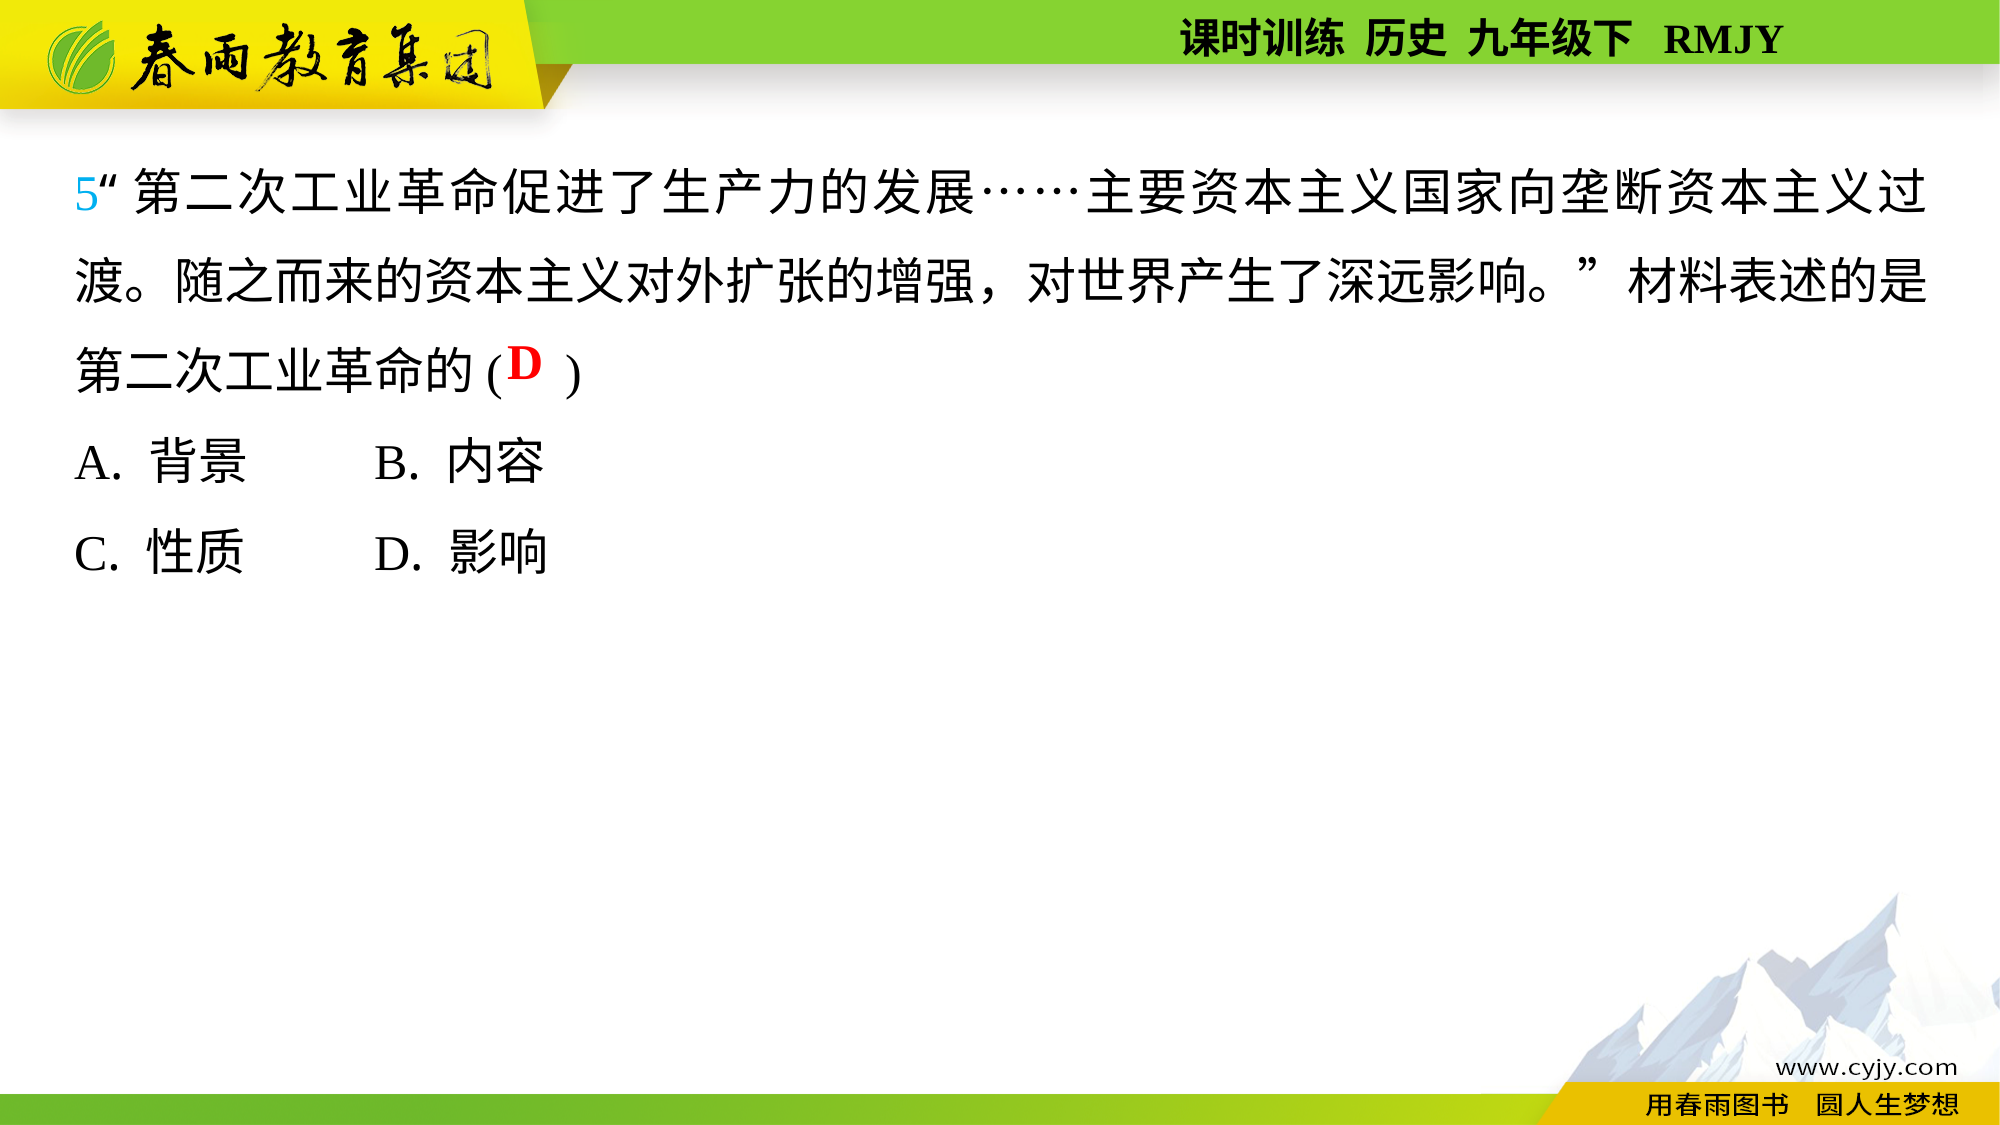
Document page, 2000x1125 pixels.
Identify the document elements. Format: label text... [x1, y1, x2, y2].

picture [0, 0, 2000, 1125]
text_box D [492, 322, 559, 397]
list 5“第二次工业革命促进了生产力的发展……主要资本主义国家向垄断资本主义过渡。随之而来的资本主义对外扩张的增强，对世界产生了深远影响。”材料表述的是第二次工业革命的( ) A. 背景 B. 内容 C. 性质 D. 影响 [59, 122, 1944, 581]
